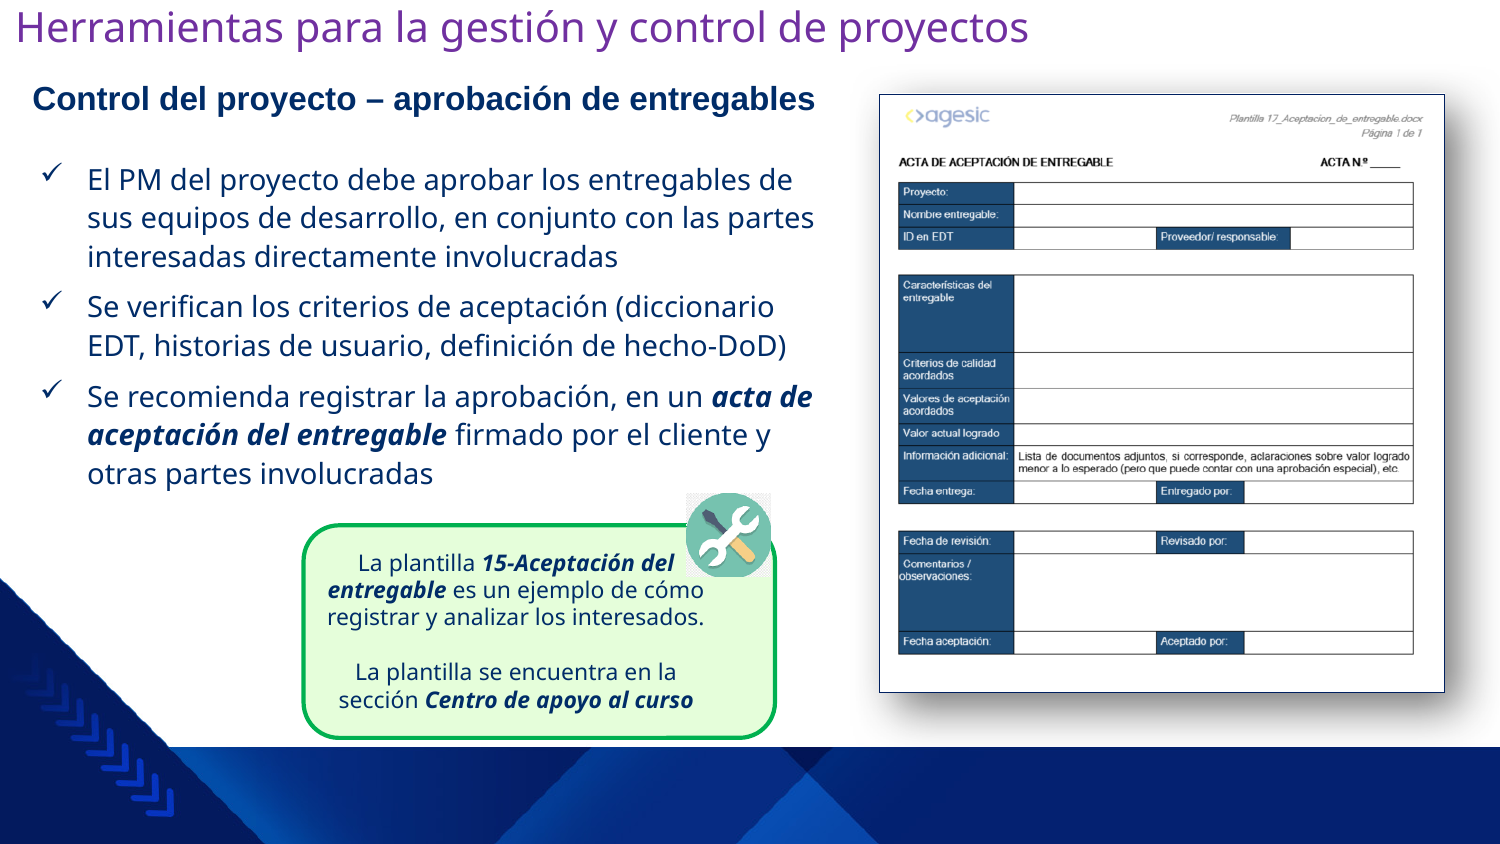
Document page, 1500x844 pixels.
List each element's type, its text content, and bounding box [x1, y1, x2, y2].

picture [0, 0, 1500, 844]
text_box El PM del proyecto debe aprobar los entregables de sus equipos de desarrollo, en conjunto con las partes interesadas directamente involucradas Se verifican los criterios de aceptación (diccionario EDT, historias de usuario, definición de hecho-DoD) Se recomienda registrar la aprobación, en un acta de aceptación del entregable firmado por el cliente y otras partes involucradas [25, 150, 833, 498]
text_box Control del proyecto – aprobación de entregables [17, 65, 857, 125]
title Herramientas para la gestión y control de proyectos [0, 0, 1290, 62]
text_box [303, 492, 776, 739]
